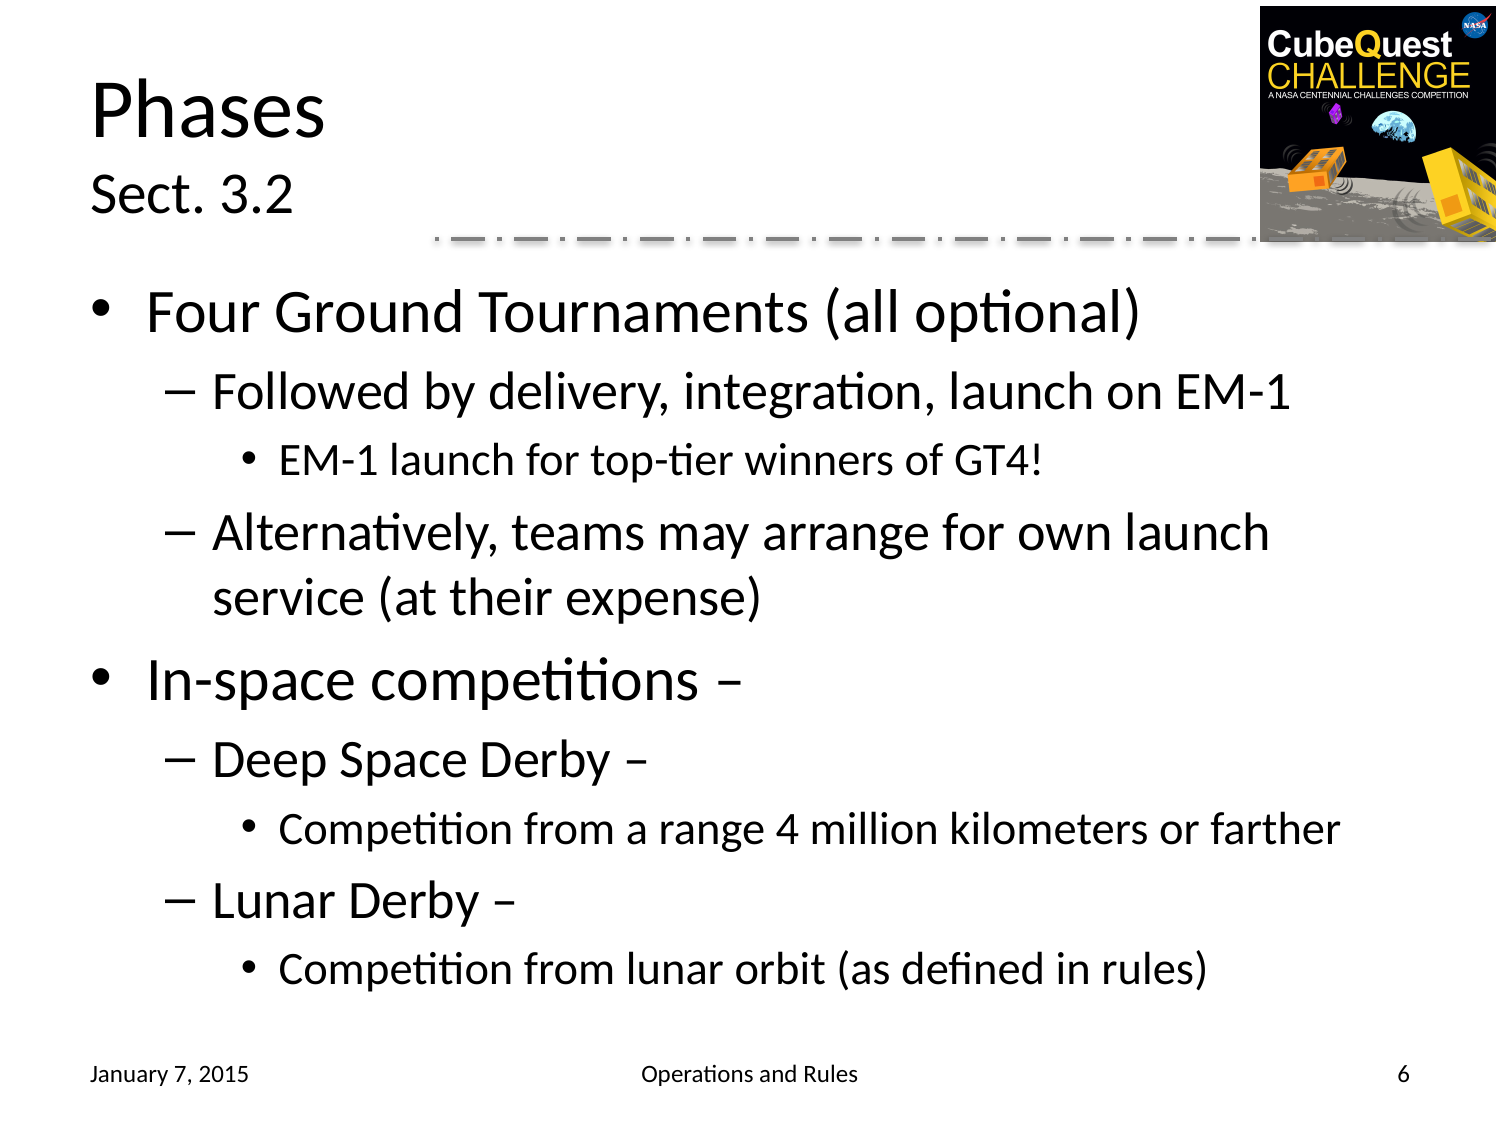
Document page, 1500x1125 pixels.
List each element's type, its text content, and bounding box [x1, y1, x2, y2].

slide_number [75, 1042, 425, 1103]
slide_number 6 [1074, 1042, 1425, 1103]
picture [1260, 6, 1496, 242]
title Phases Sect. 3.2 [75, 45, 1237, 233]
footer Operations and Rules [512, 1042, 988, 1103]
list Four Ground Tournaments (all optional) Followed by delivery, integration, launch on EM-1 EM-1 launch for top-tier winners of GT4! Alternatively, teams may arrange for own launch service (at their expense) In-space competitions – Deep Space Derby – Competition from a range 4 million kilometers or farther Lunar Derby – Competition from lunar orbit (as defined in rules) [75, 262, 1425, 1005]
